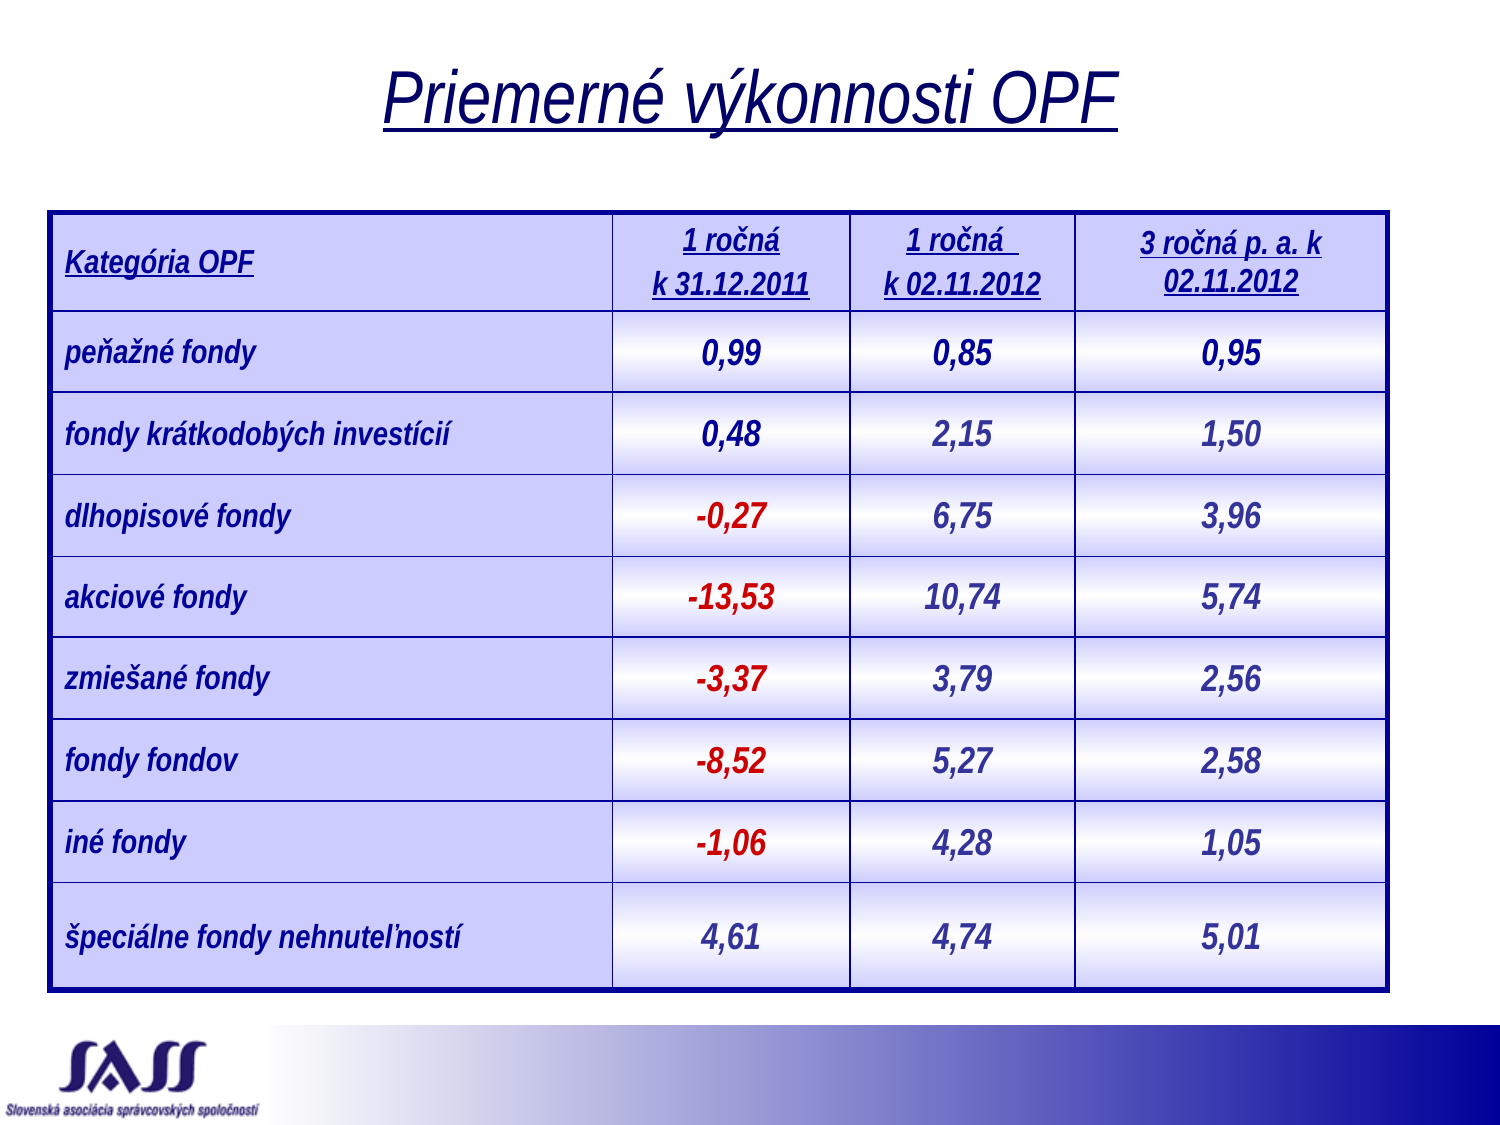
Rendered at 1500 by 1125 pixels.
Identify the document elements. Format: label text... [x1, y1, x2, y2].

table_header 1 ročná k 31.12.2011 [613, 215, 849, 310]
table_header Kategória OPF [53, 215, 612, 310]
table_header 1 ročná k 02.11.2012 [851, 215, 1074, 310]
table_cell -1,06 [613, 802, 849, 882]
table_cell 5,01 [1076, 883, 1385, 987]
table_cell -8,52 [613, 720, 849, 800]
table_cell dlhopisové fondy [53, 475, 612, 556]
text_box [262, 1025, 1500, 1125]
table_cell -13,53 [613, 557, 849, 636]
table_cell 4,74 [851, 883, 1074, 987]
table_cell 2,15 [851, 393, 1074, 474]
table_cell 5,74 [1076, 557, 1385, 636]
table_cell -3,37 [613, 638, 849, 718]
table_cell 10,74 [851, 557, 1074, 636]
picture [0, 1034, 272, 1125]
table_cell 1,05 [1076, 802, 1385, 882]
table_cell 0,95 [1076, 312, 1385, 391]
table_cell iné fondy [53, 802, 612, 882]
table_cell 2,58 [1076, 720, 1385, 800]
table_cell 0,99 [613, 312, 849, 391]
table_cell 3,96 [1076, 475, 1385, 556]
table_cell 4,61 [613, 883, 849, 987]
table_cell akciové fondy [53, 557, 612, 636]
table_cell zmiešané fondy [53, 638, 612, 718]
table_header 3 ročná p. a. k 02.11.2012 [1076, 215, 1385, 310]
table_cell 6,75 [851, 475, 1074, 556]
table_cell špeciálne fondy nehnuteľností [53, 883, 612, 987]
table_cell 3,79 [851, 638, 1074, 718]
table_cell 0,85 [851, 312, 1074, 391]
table_cell peňažné fondy [53, 312, 612, 391]
table_cell 4,28 [851, 802, 1074, 882]
title Priemerné výkonnosti OPF [74, 0, 1426, 188]
table_cell 1,50 [1076, 393, 1385, 474]
table_cell 0,48 [613, 393, 849, 474]
table_cell 5,27 [851, 720, 1074, 800]
table_cell -0,27 [613, 475, 849, 556]
table_cell fondy fondov [53, 720, 612, 800]
table_cell 2,56 [1076, 638, 1385, 718]
table_cell fondy krátkodobých investícií [53, 393, 612, 474]
